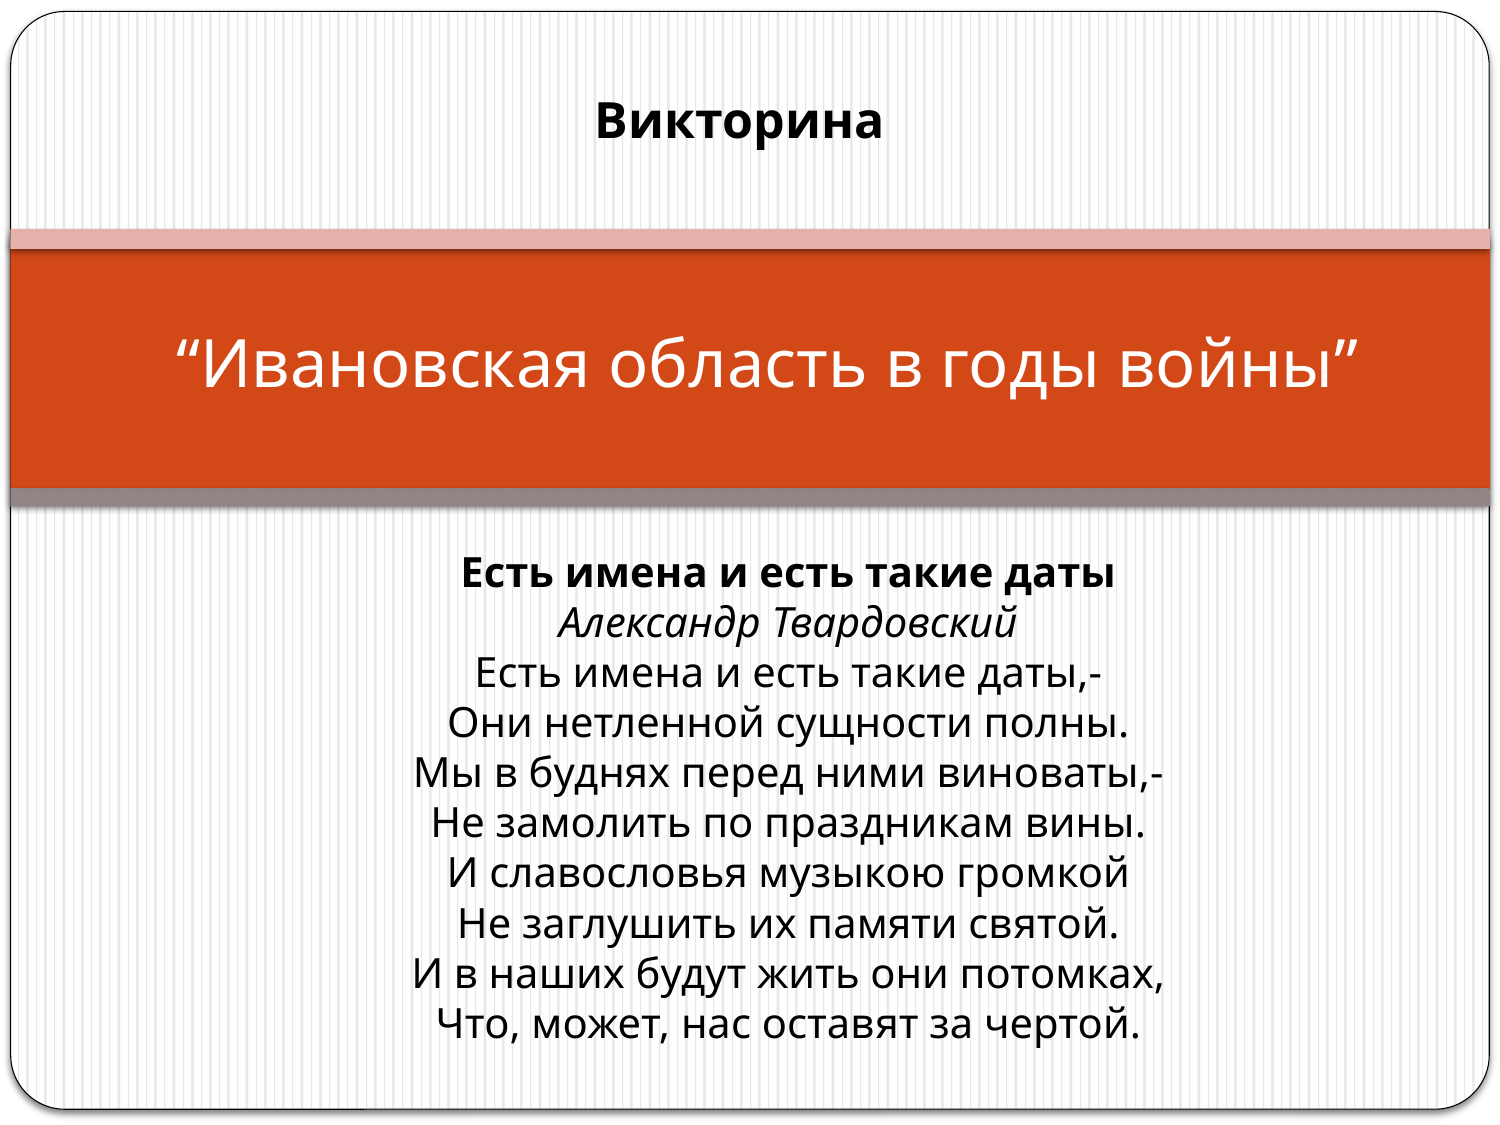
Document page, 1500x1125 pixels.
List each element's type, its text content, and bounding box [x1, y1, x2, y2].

text_box Есть имена и есть такие даты Александр Твардовский Есть имена и есть такие даты,- Они нетленной сущности полны. Мы в буднях перед ними виноваты,- Не замолить по праздникам вины. И славословья музыкою громкой Не заглушить их памяти святой. И в наших будут жить они потомках, Что, может, нас оставят за чертой. [371, 538, 1205, 1054]
title “Ивановская область в годы войны” [112, 243, 1424, 485]
text_box Викторина [64, 54, 1415, 183]
text_box [25, 0, 76, 27]
